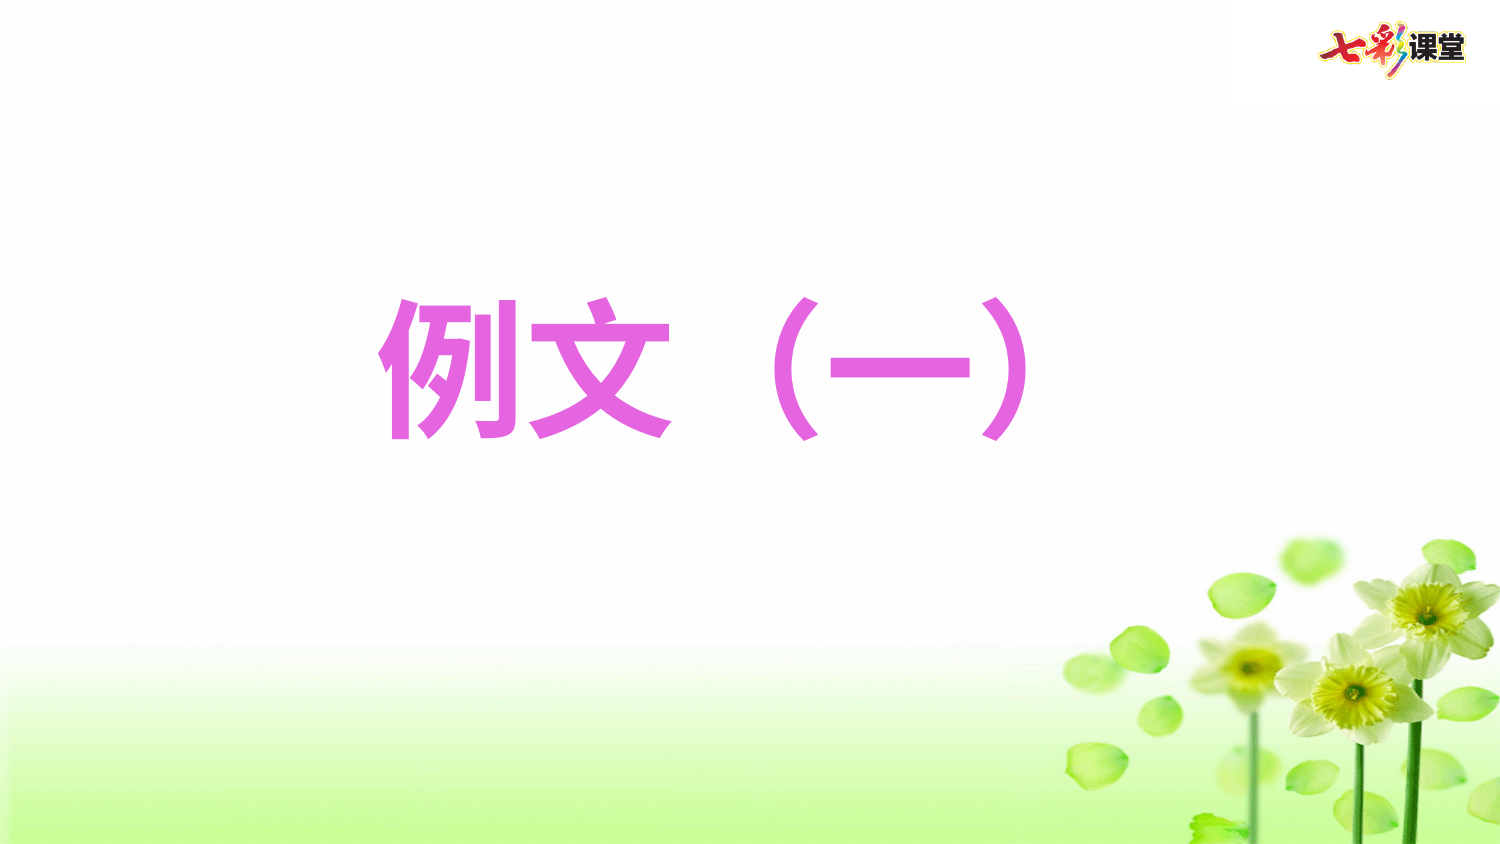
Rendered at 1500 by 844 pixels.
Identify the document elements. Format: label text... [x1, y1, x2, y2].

picture [0, 0, 1500, 844]
text_box 例文（一） [279, 268, 1221, 464]
